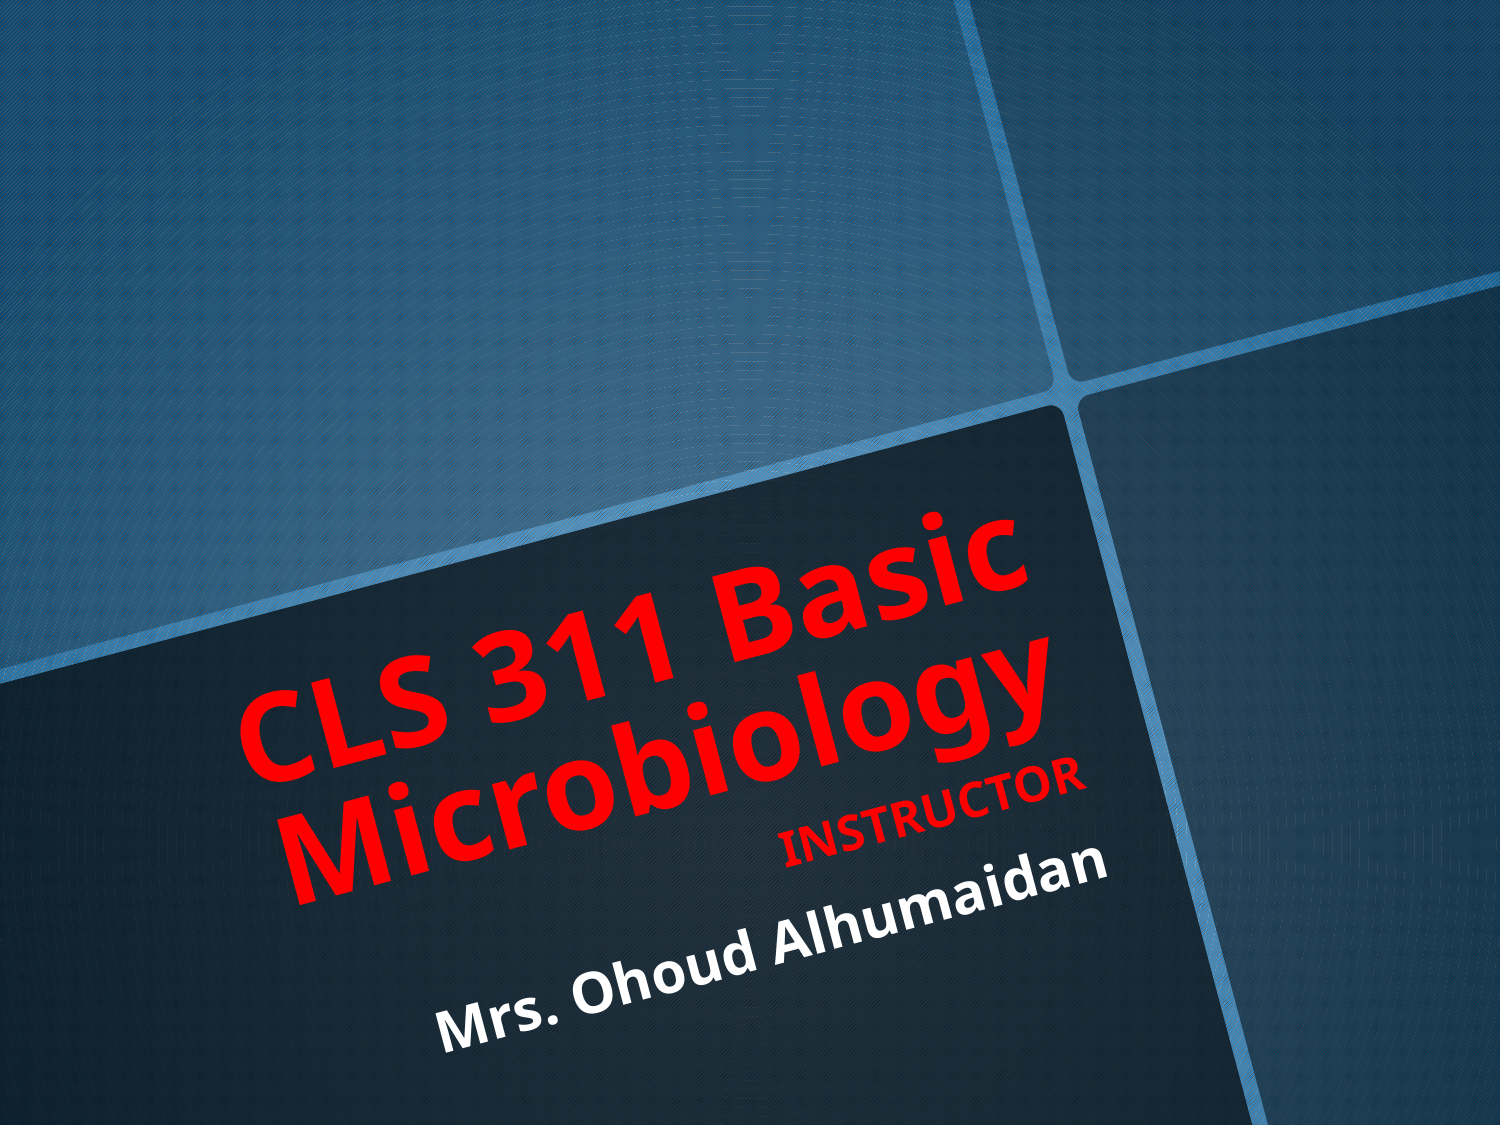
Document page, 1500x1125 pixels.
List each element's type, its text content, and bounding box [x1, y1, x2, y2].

subtitle INSTRUCTOR Mrs. Ohoud Alhumaidan [350, 728, 1136, 1106]
title CLS 311 Basic Microbiology [72, 473, 1089, 982]
